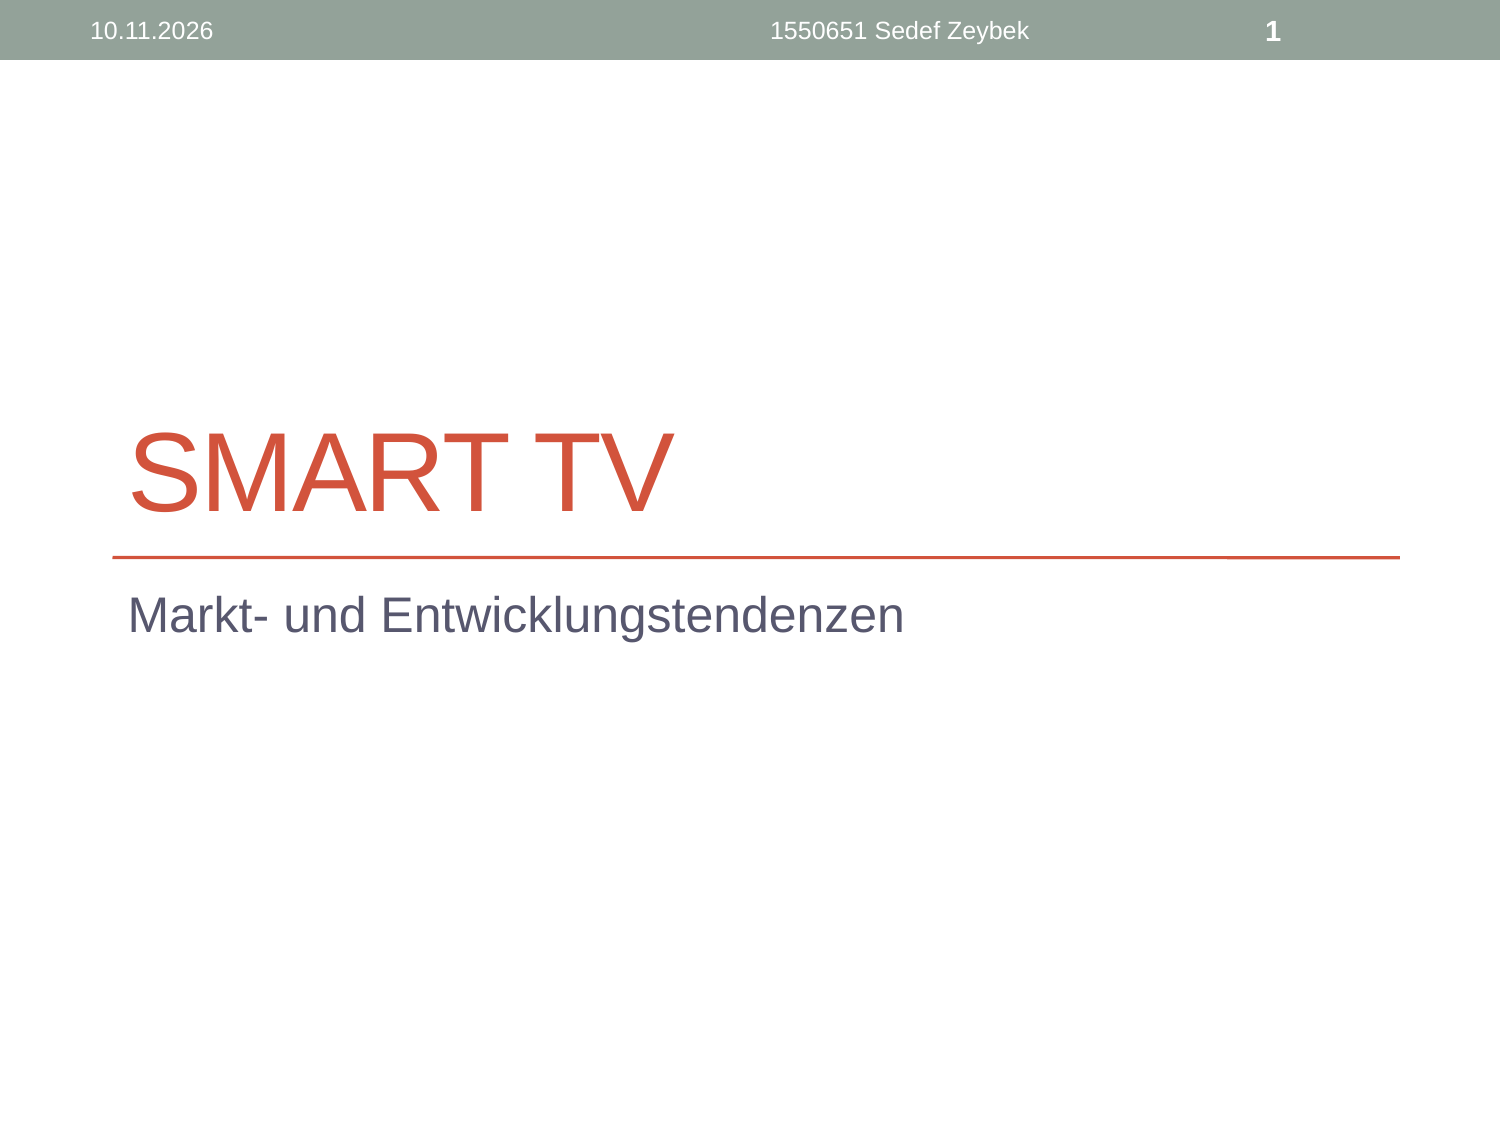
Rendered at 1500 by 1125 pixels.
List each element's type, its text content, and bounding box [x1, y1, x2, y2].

footer 1550651 Sedef Zeybek [562, 3, 1238, 57]
subtitle Markt- und Entwicklungstendenzen [112, 575, 1163, 863]
title Smart TV [112, 224, 1400, 542]
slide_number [75, 3, 550, 57]
slide_number 1 [1250, 3, 1425, 57]
